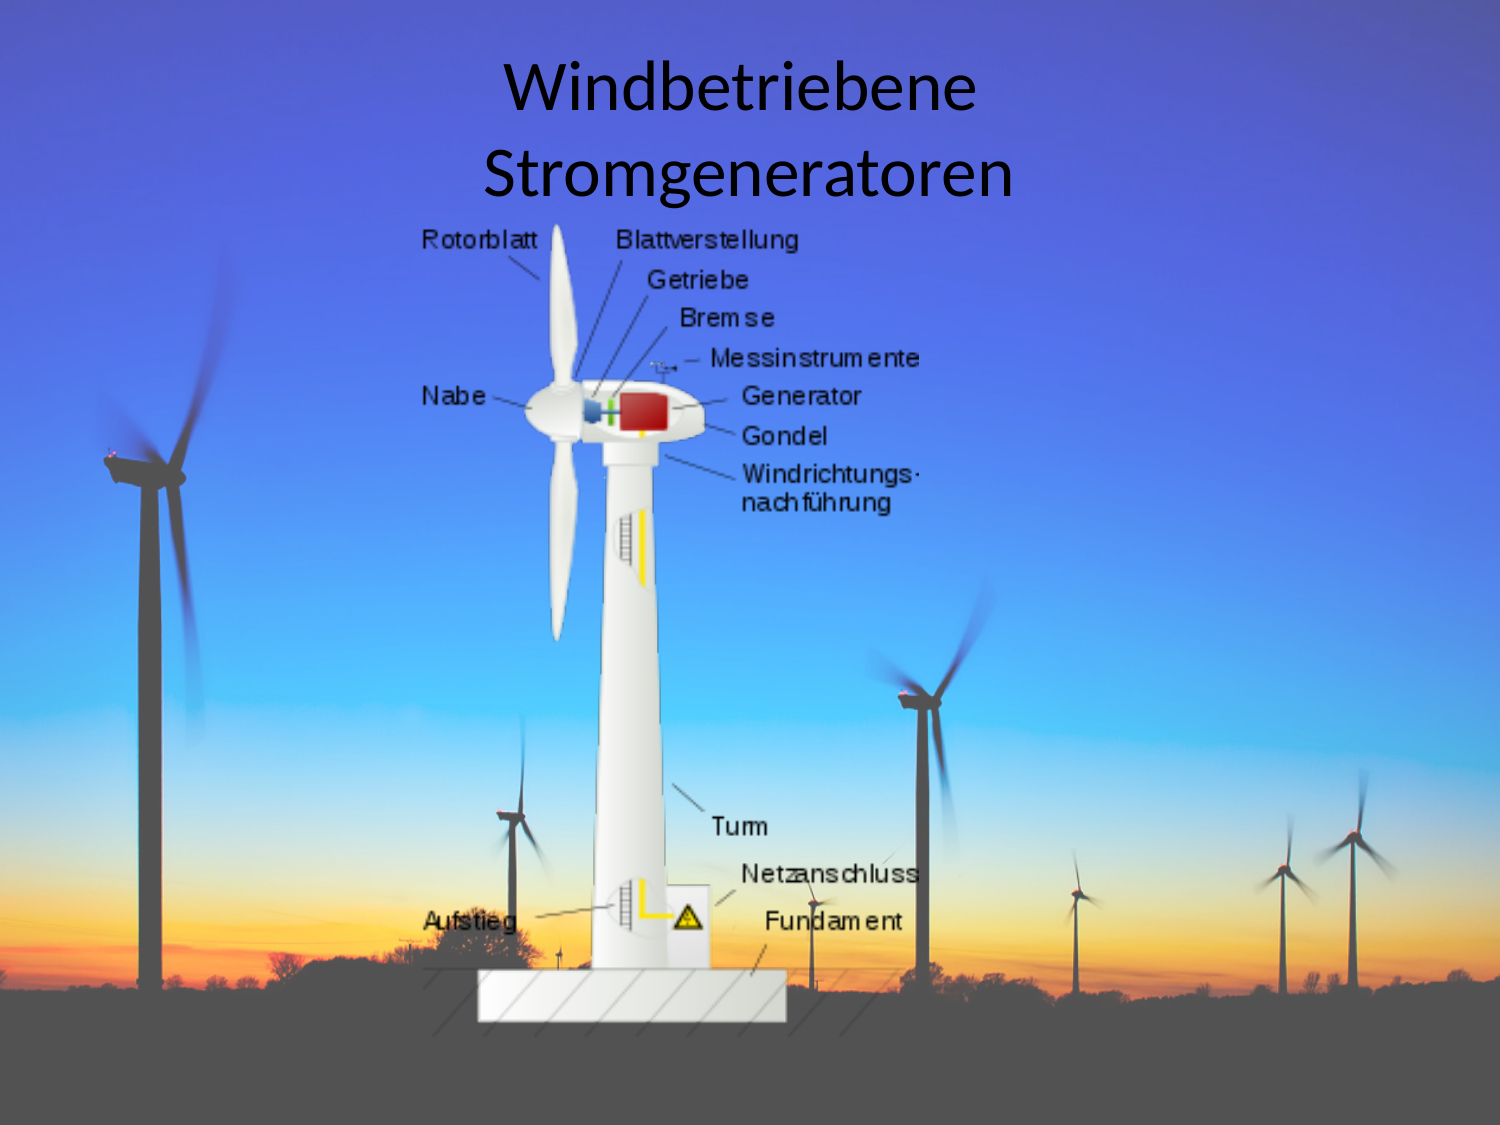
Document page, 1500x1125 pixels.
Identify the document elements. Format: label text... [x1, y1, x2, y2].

title Windbetriebene Stromgeneratoren [74, 30, 1425, 219]
picture [398, 209, 919, 1056]
